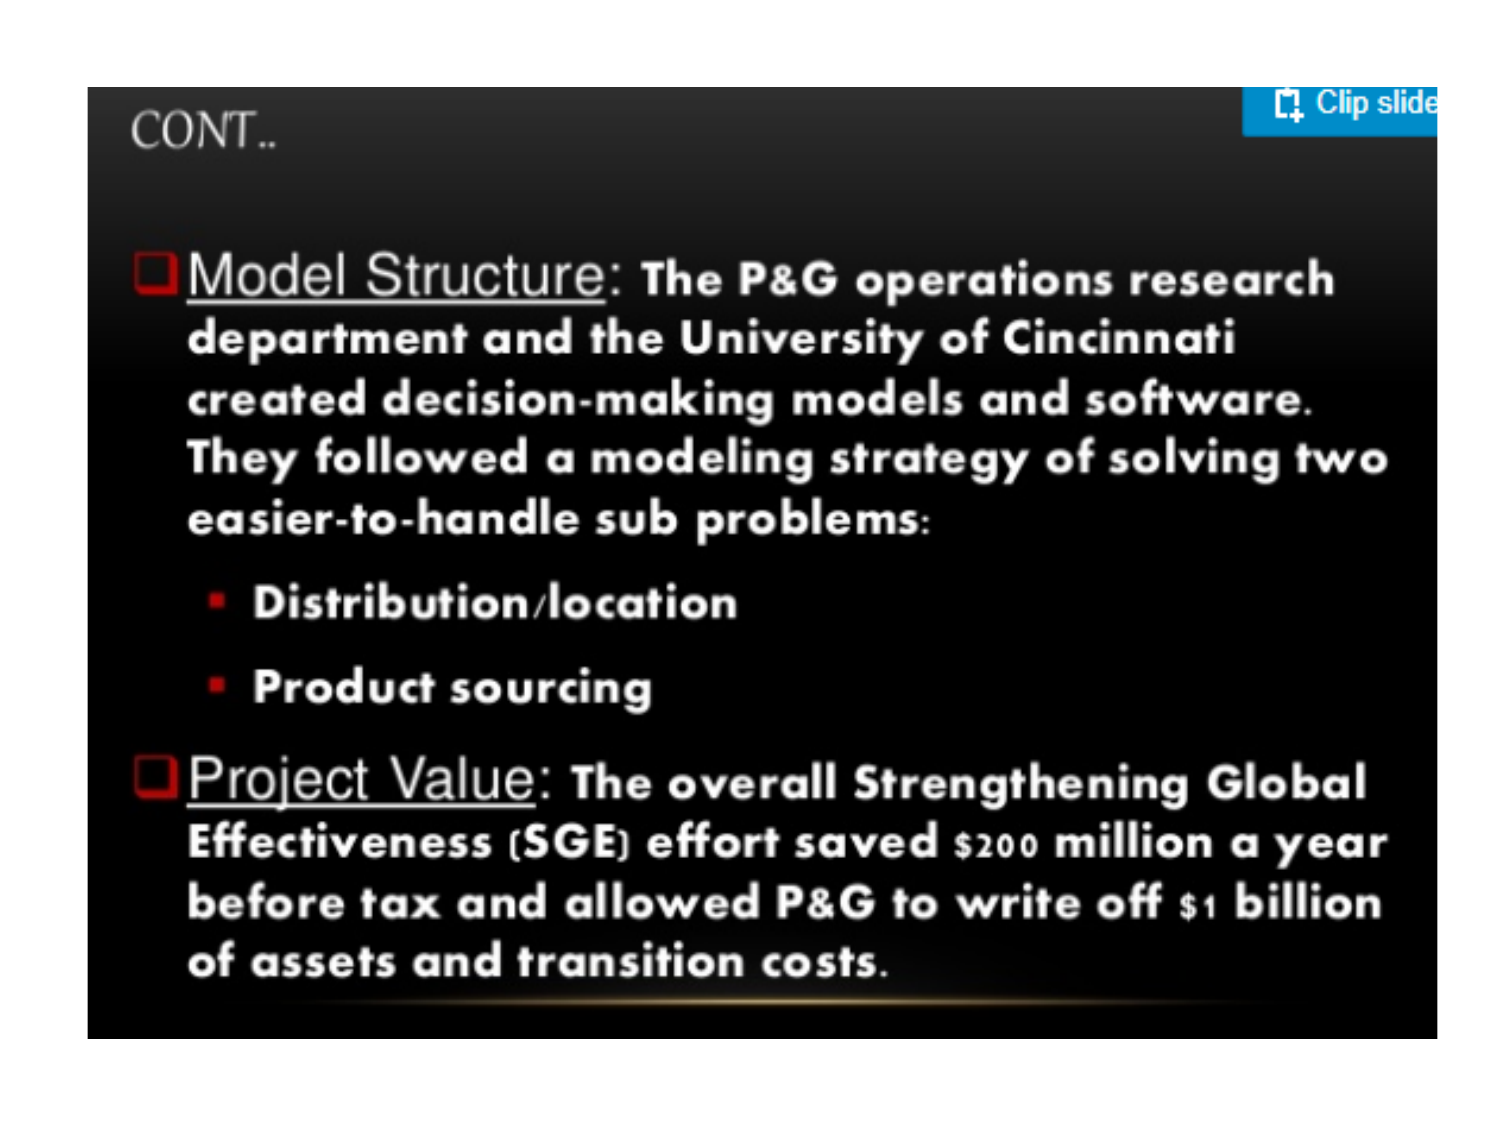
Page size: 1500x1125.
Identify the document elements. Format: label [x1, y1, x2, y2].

picture [1378, 89, 1438, 113]
picture [1354, 96, 1368, 120]
picture [1347, 89, 1351, 113]
picture [87, 87, 1438, 1039]
picture [1317, 89, 1344, 113]
picture [1275, 87, 1304, 123]
